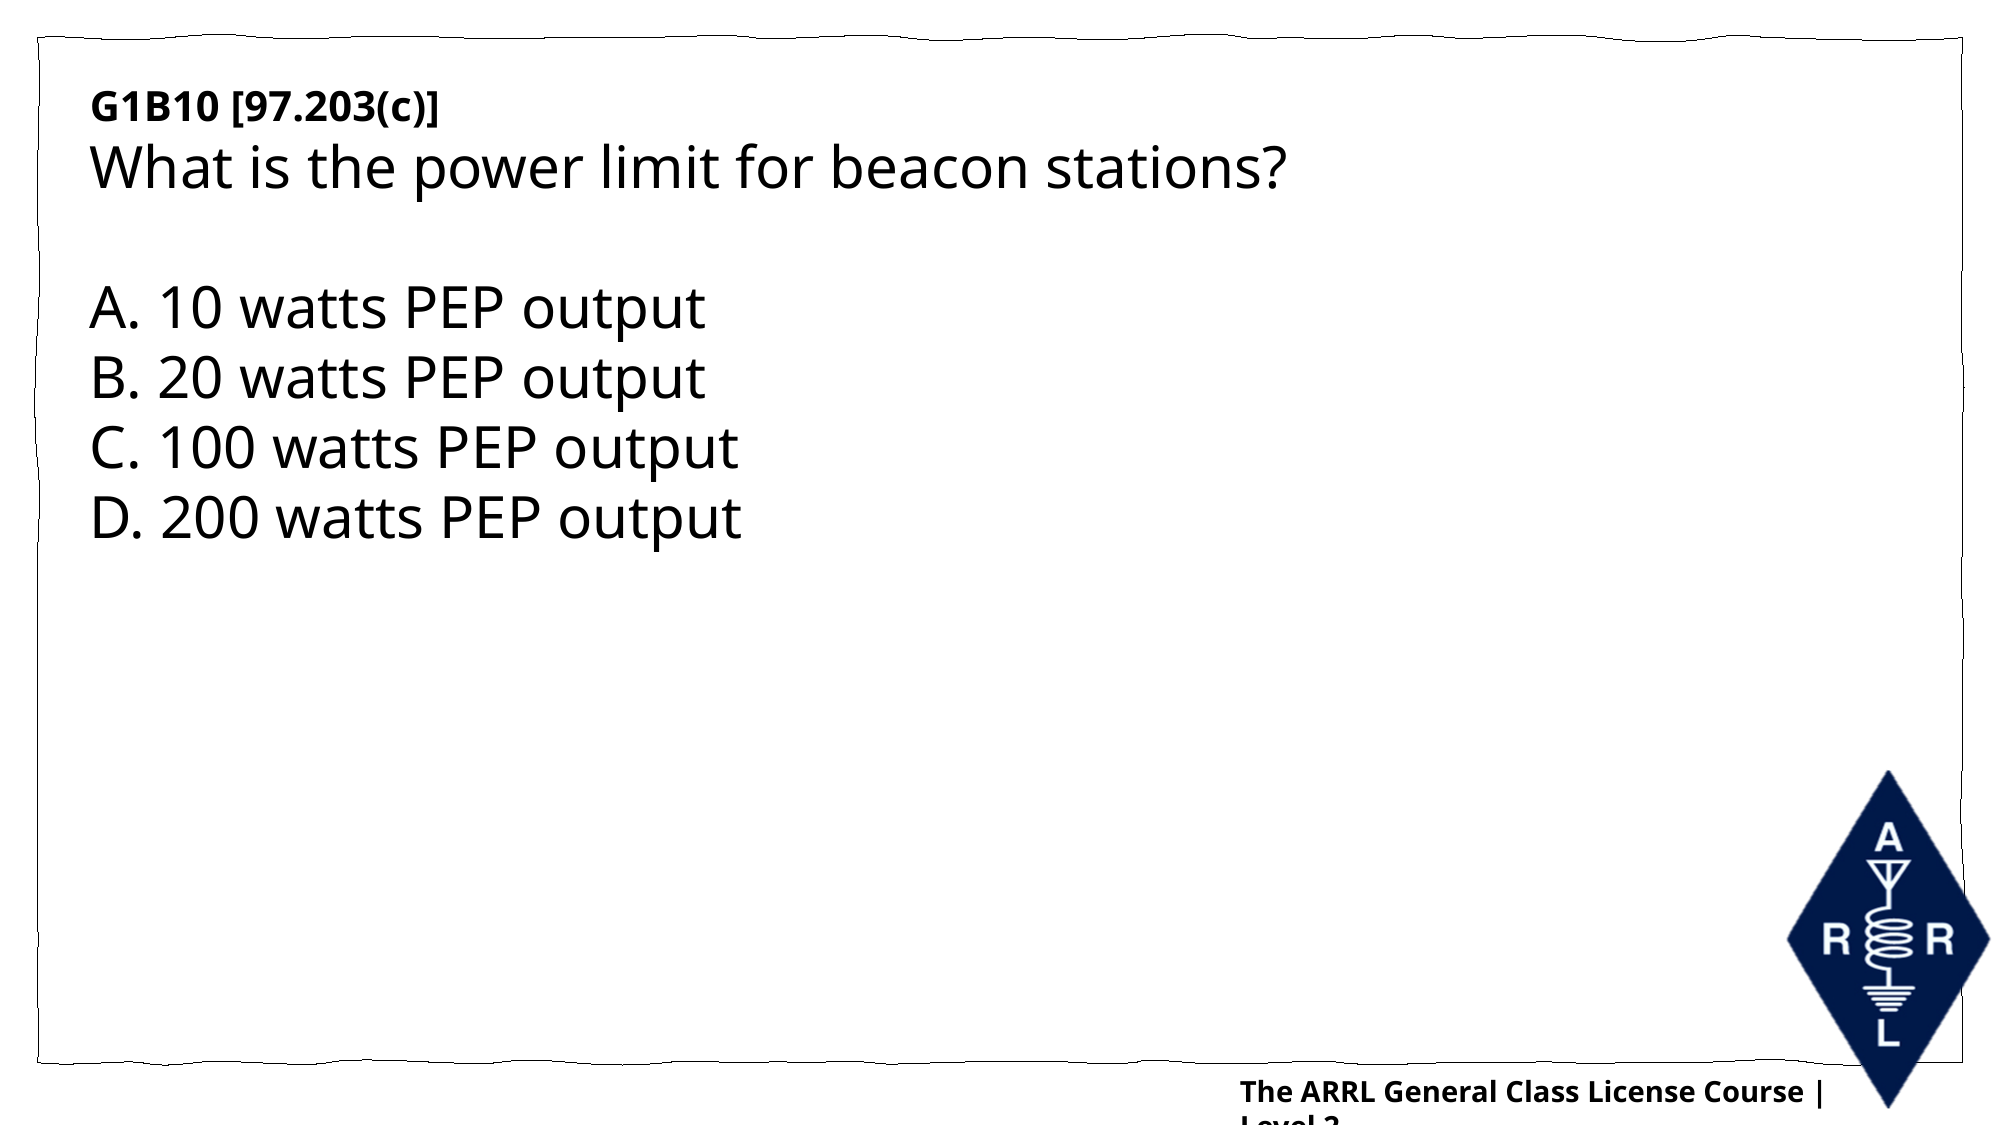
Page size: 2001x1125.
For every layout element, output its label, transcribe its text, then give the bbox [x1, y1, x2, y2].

picture [1773, 752, 1999, 1125]
text_box G1B10 [97.203(c)] What is the power limit for beacon stations? A. 10 watts PEP output B. 20 watts PEP output C. 100 watts PEP output D. 200 watts PEP output [75, 72, 1850, 558]
